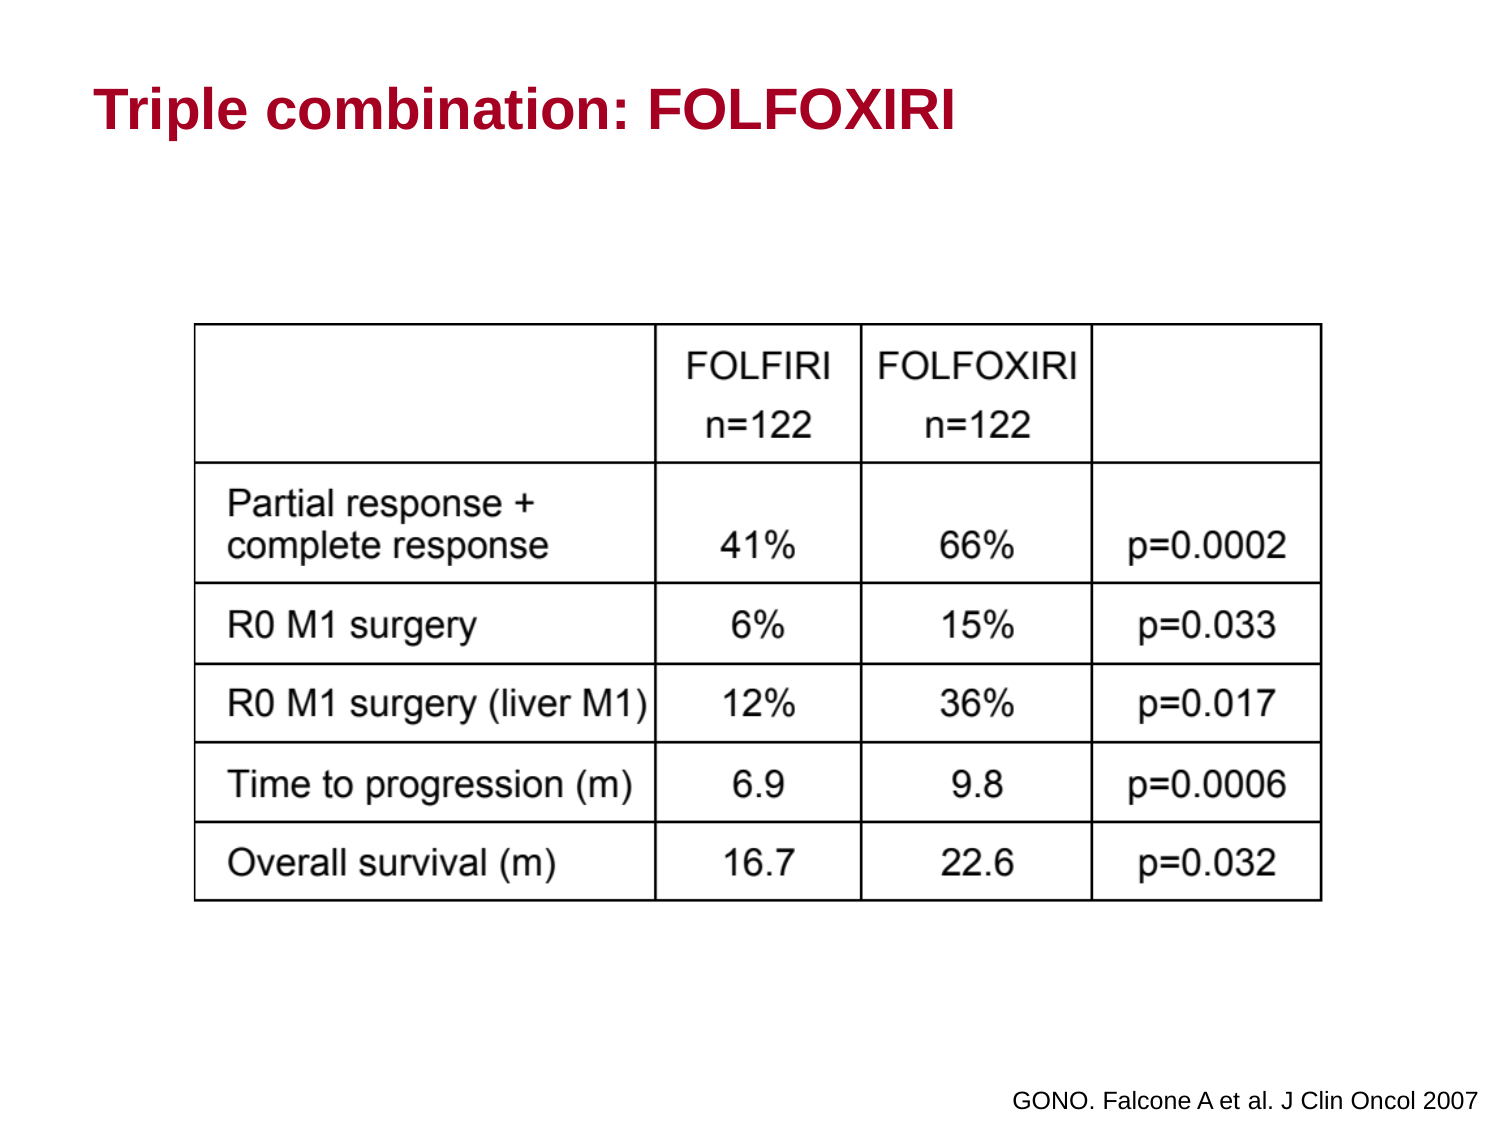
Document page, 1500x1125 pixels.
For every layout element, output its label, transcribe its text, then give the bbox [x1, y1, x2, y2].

text_box GONO. Falcone A et al. J Clin Oncol 2007 [383, 1077, 1494, 1123]
title Triple combination: FOLFOXIRI [78, 18, 1500, 150]
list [193, 323, 1331, 922]
